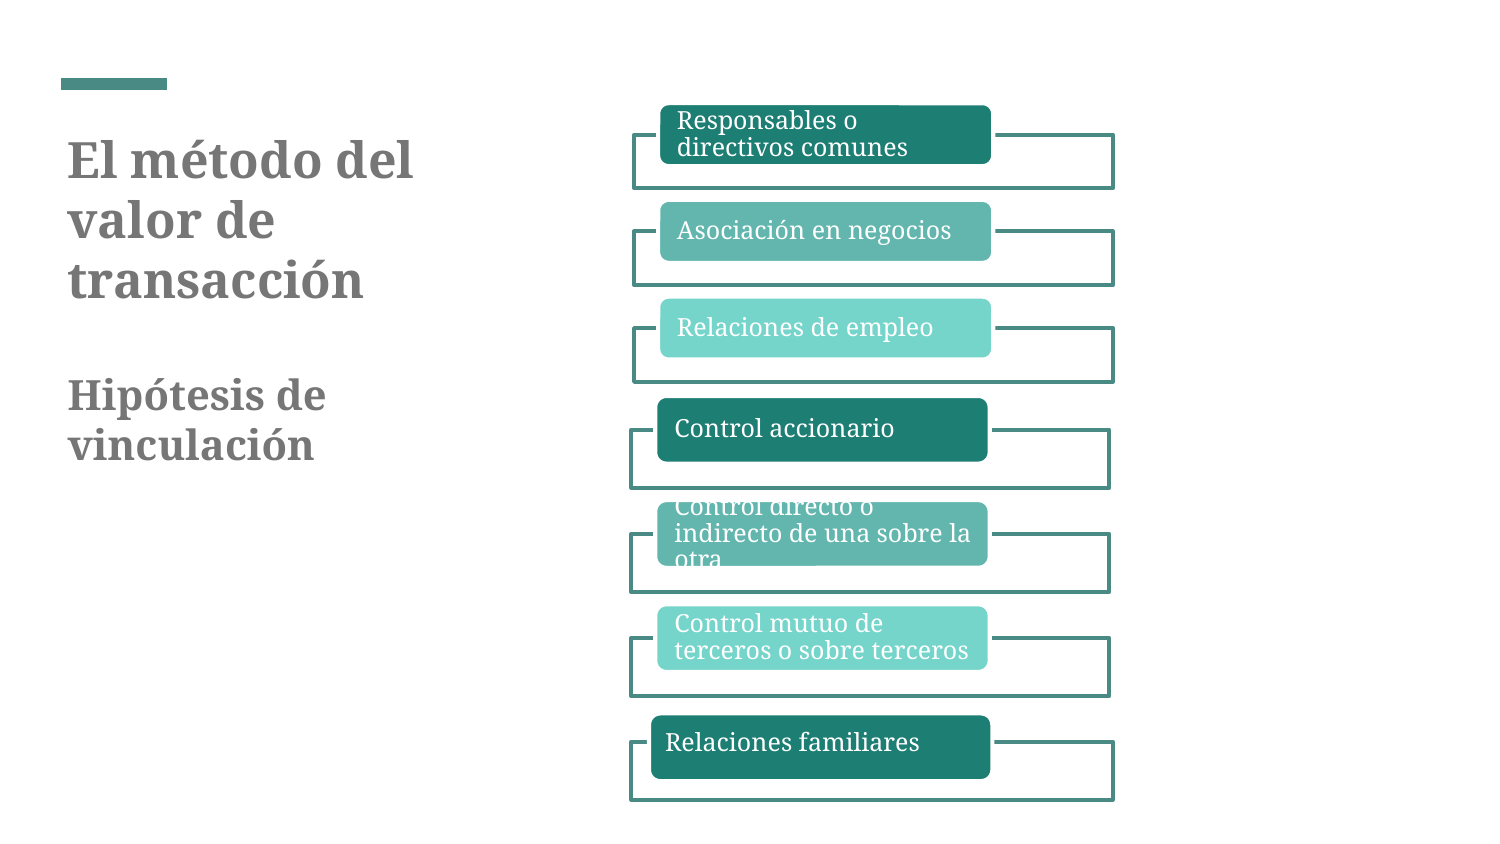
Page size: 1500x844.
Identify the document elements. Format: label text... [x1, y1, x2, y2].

title El método del valor de transacción Hipótesis de vinculación [52, 113, 499, 631]
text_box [648, 713, 993, 782]
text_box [633, 96, 1113, 389]
text_box [629, 740, 1115, 802]
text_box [630, 391, 1110, 701]
